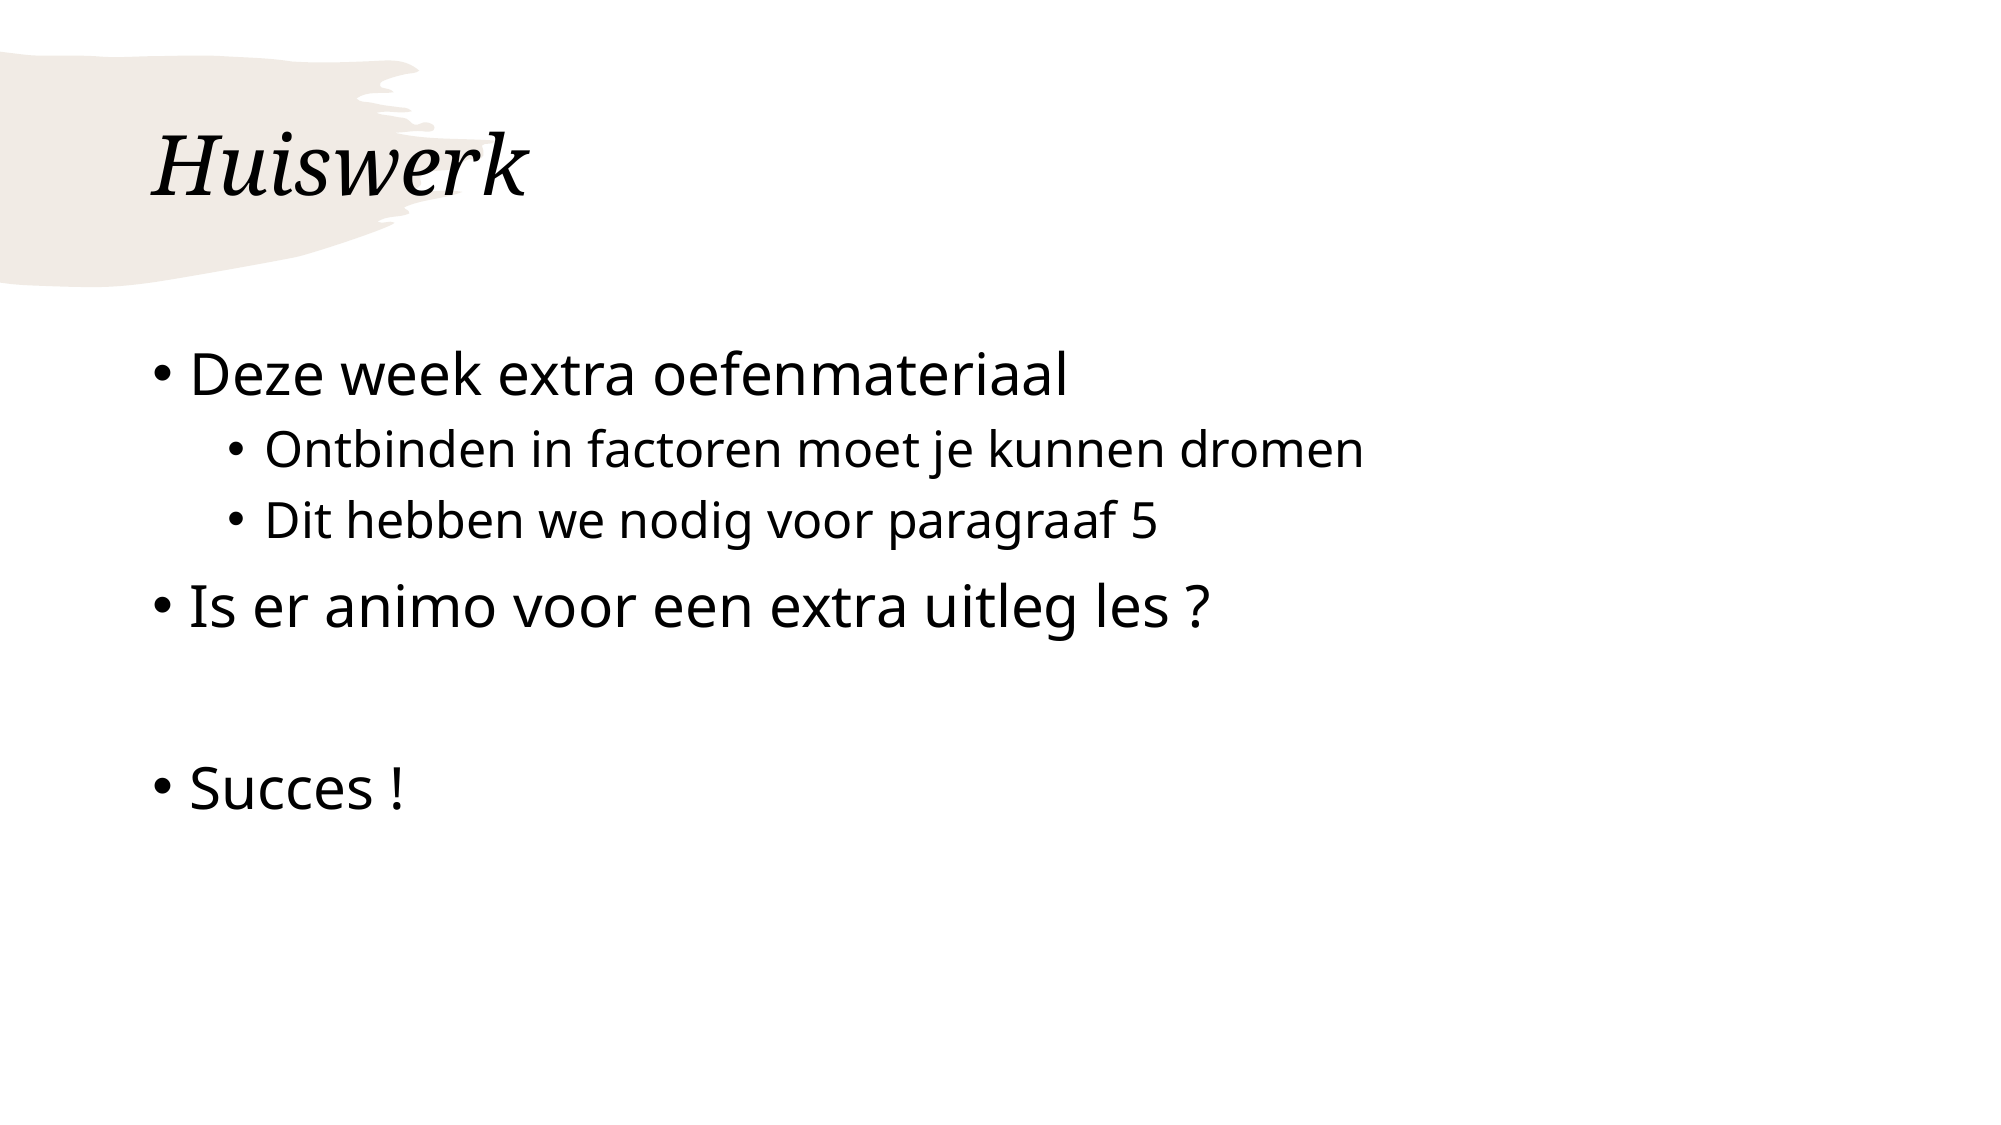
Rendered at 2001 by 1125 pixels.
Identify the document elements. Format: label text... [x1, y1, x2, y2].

list Deze week extra oefenmateriaal Ontbinden in factoren moet je kunnen dromen Dit hebben we nodig voor paragraaf 5 Is er animo voor een extra uitleg les ? Succes ! [137, 329, 1863, 1013]
title Huiswerk [137, 59, 1863, 278]
